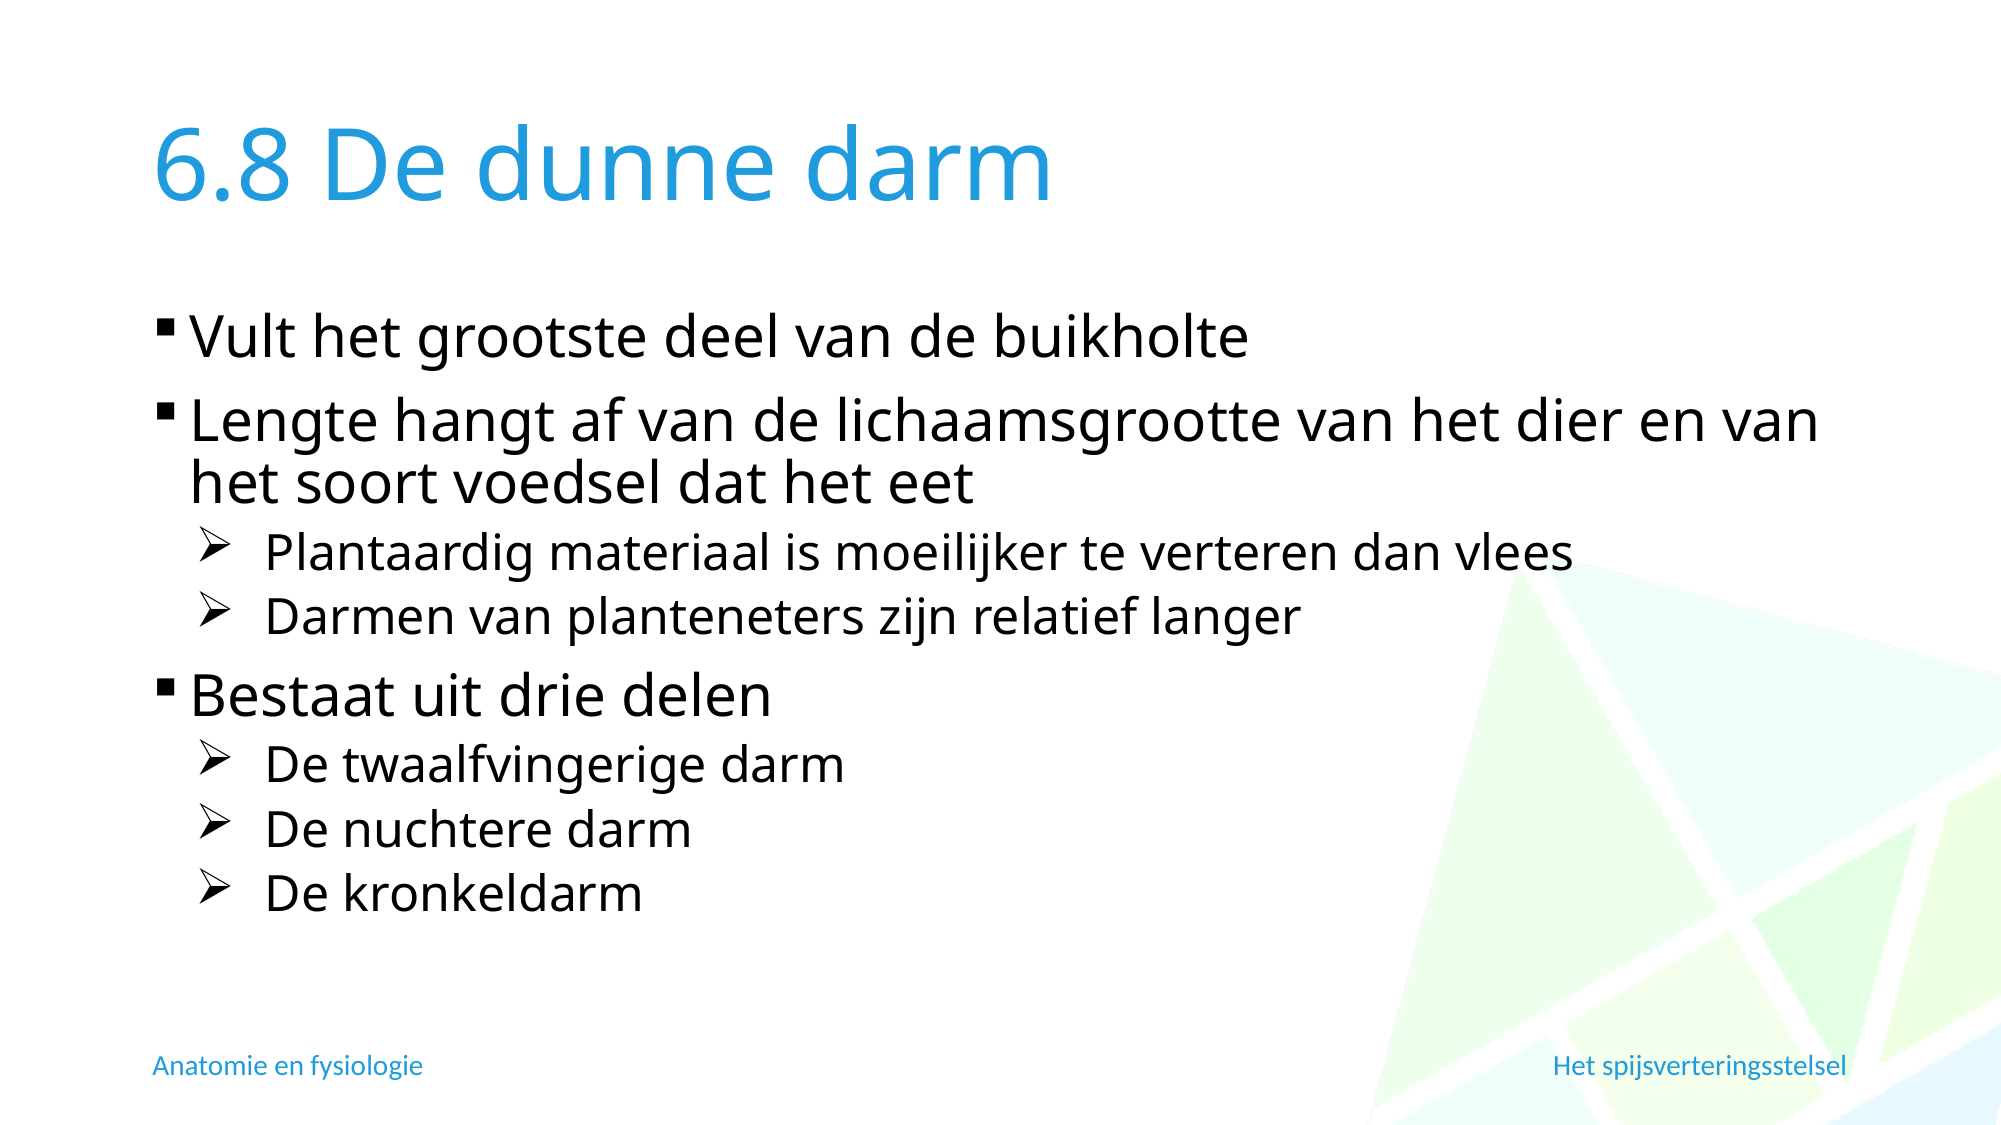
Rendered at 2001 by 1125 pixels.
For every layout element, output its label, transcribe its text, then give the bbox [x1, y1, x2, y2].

list Anatomie en fysiologie [137, 1042, 588, 1103]
title 6.8 De dunne darm [137, 59, 1863, 278]
list Vult het grootste deel van de buikholte Lengte hangt af van de lichaamsgrootte van het dier en van het soort voedsel dat het eet Plantaardig materiaal is moeilijker te verteren dan vlees Darmen van planteneters zijn relatief langer Bestaat uit drie delen De twaalfvingerige darm De nuchtere darm De kronkeldarm [137, 299, 1863, 1014]
list Het spijsverteringsstelsel [1412, 1042, 1863, 1103]
